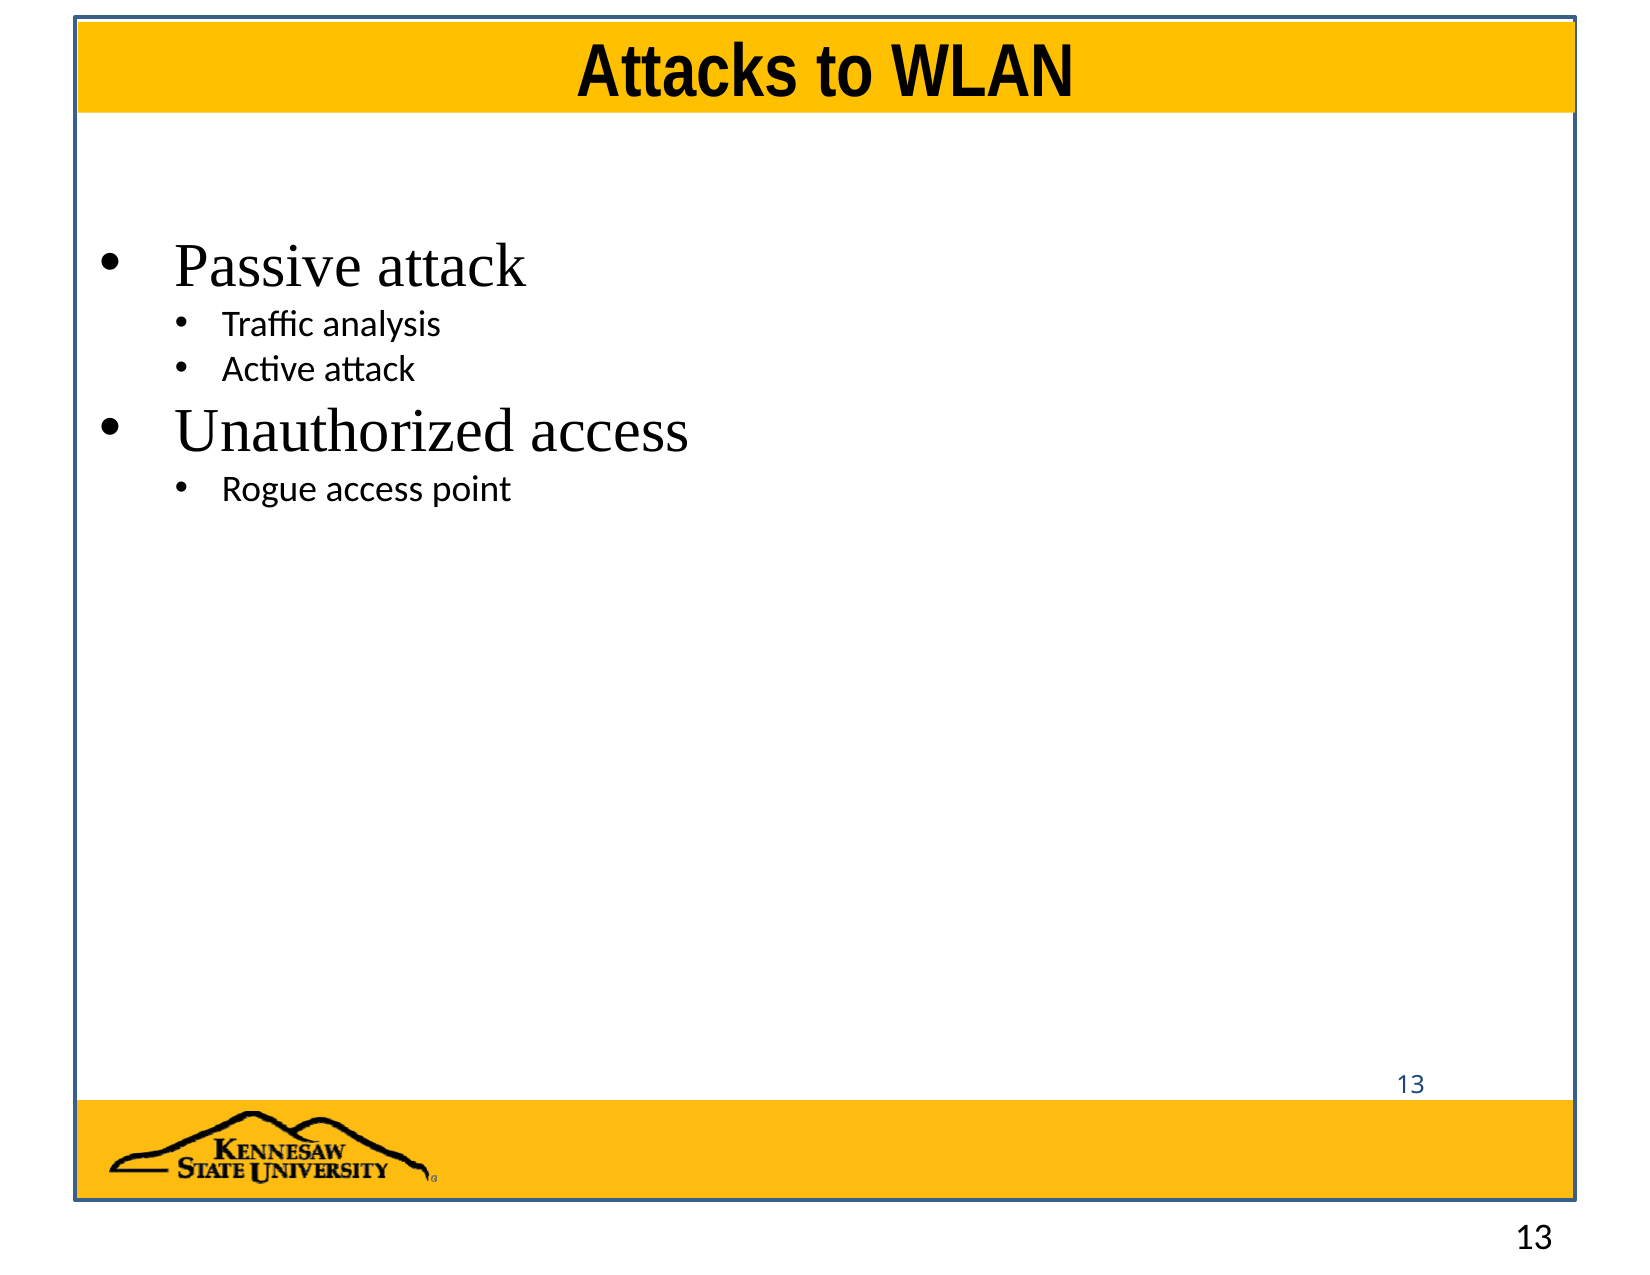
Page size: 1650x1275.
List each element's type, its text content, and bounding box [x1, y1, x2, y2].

title Attacks to WLAN [77, 21, 1575, 113]
list Passive attack Traffic analysis Active attack Unauthorized access Rogue access point [99, 223, 1550, 512]
picture [108, 1111, 437, 1184]
slide_number 13 [1299, 1042, 1425, 1103]
